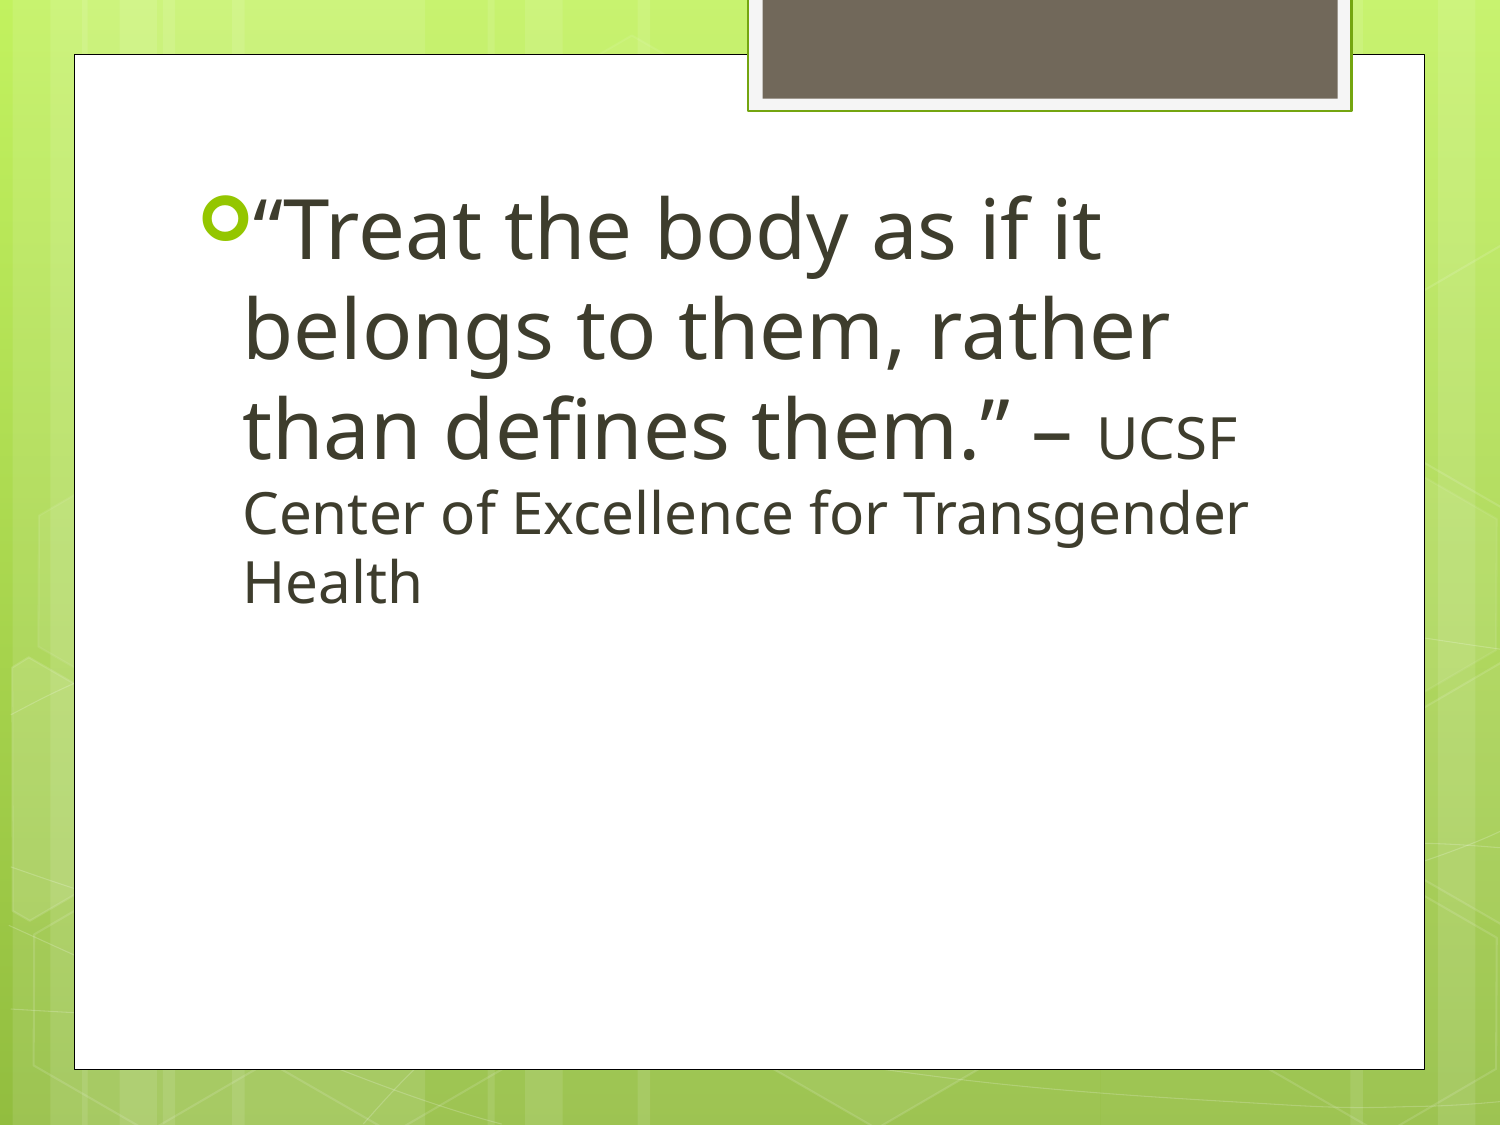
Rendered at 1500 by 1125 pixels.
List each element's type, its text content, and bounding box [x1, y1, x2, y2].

list “Treat the body as if it belongs to them, rather than defines them.” – UCSF Center of Excellence for Transgender Health [171, 168, 1283, 957]
